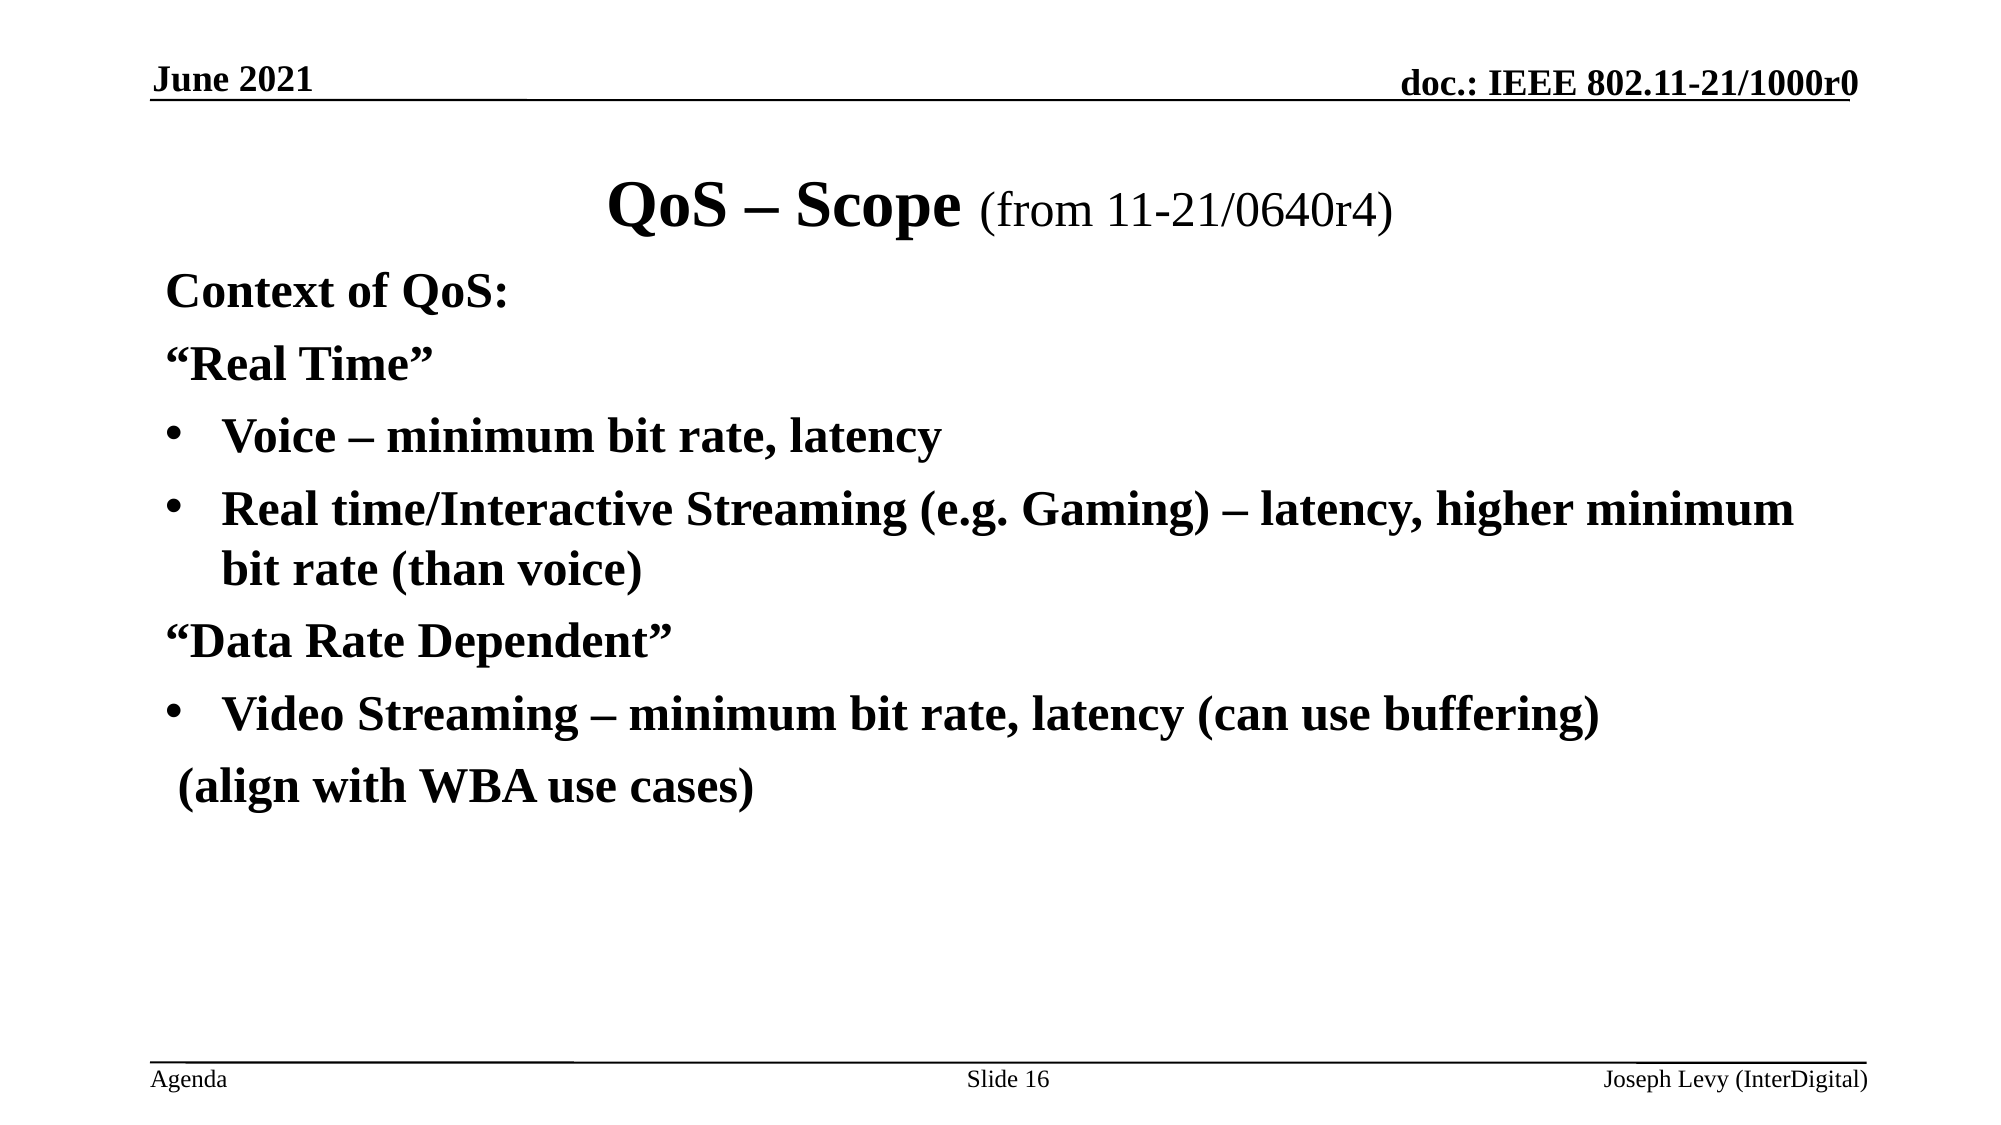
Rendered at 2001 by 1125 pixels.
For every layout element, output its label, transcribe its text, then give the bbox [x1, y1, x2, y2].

list Context of QoS: “Real Time” Voice – minimum bit rate, latency Real time/Interactive Streaming (e.g. Gaming) – latency, higher minimum bit rate (than voice) “Data Rate Dependent” Video Streaming – minimum bit rate, latency (can use buffering) (align with WBA use cases) [149, 249, 1850, 1000]
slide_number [152, 54, 563, 100]
slide_number Slide 16 [950, 1061, 1067, 1123]
footer Joseph Levy (InterDigital) [1171, 1061, 1869, 1093]
title QoS – Scope (from 11-21/0640r4) [149, 112, 1850, 249]
